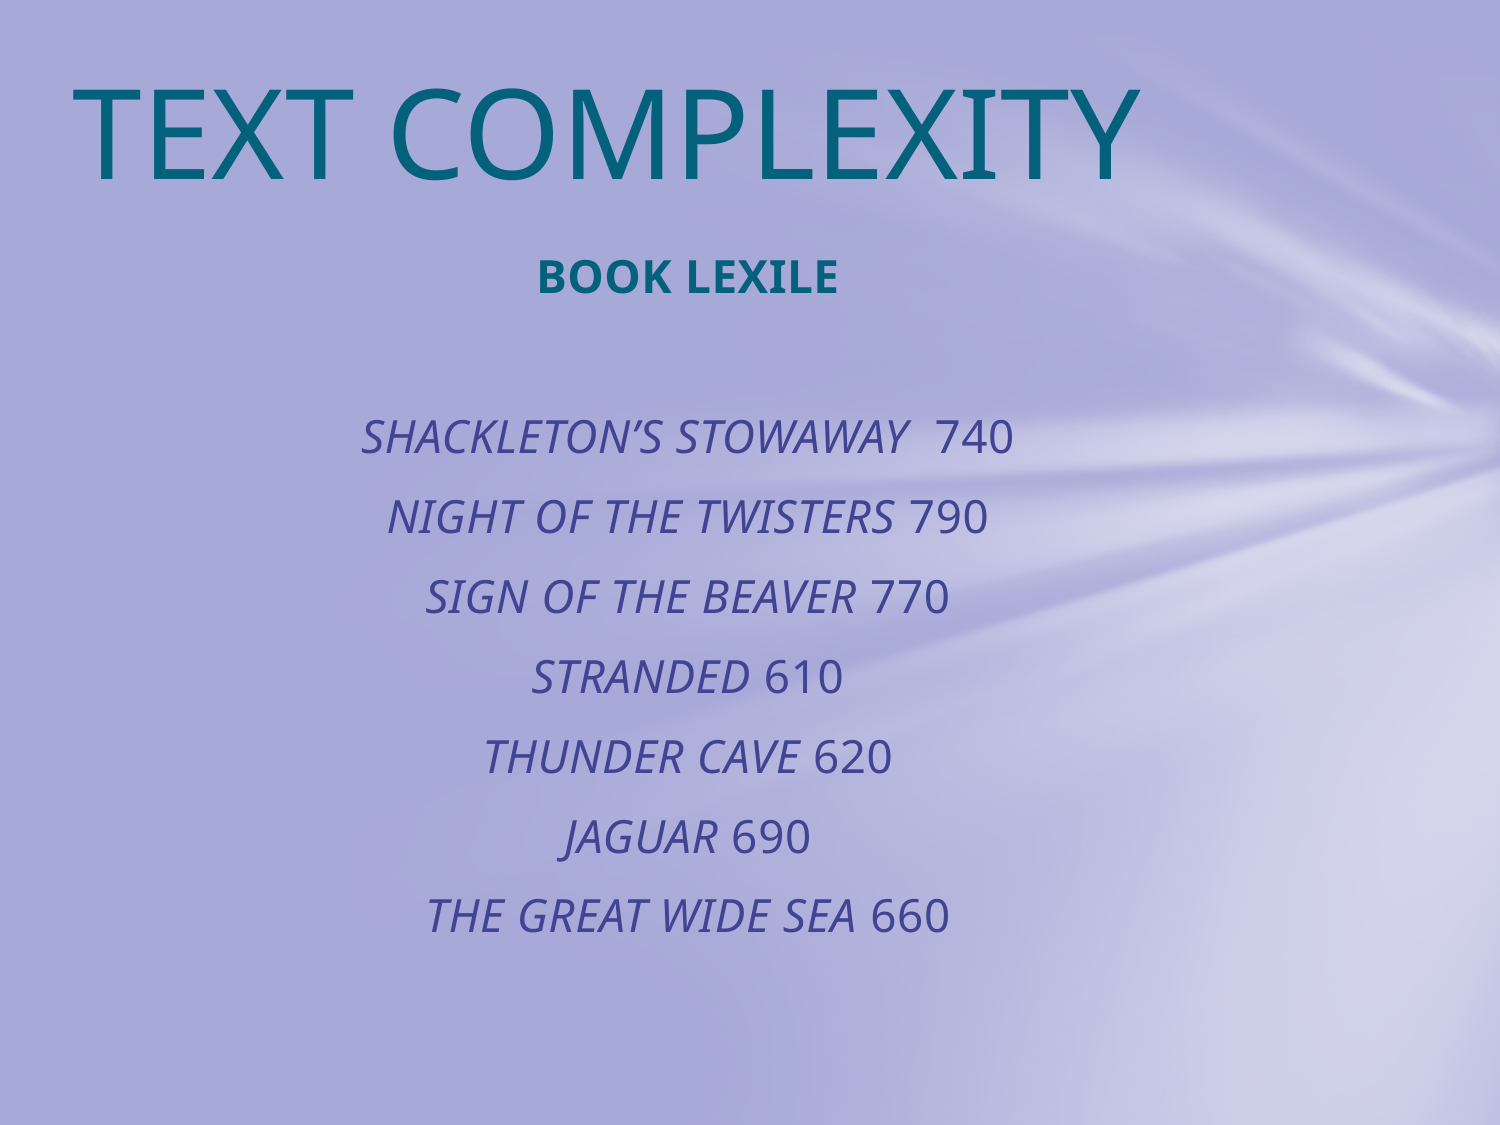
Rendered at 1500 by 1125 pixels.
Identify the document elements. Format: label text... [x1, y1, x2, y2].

list BOOK LEXILE SHACKLETON’S STOWAWAY 740 NIGHT OF THE TWISTERS 790 SIGN OF THE BEAVER 770 STRANDED 610 THUNDER CAVE 620 JAGUAR 690 THE GREAT WIDE SEA 660 [57, 239, 1318, 1015]
title TEXT COMPLEXITY [57, 37, 1318, 213]
